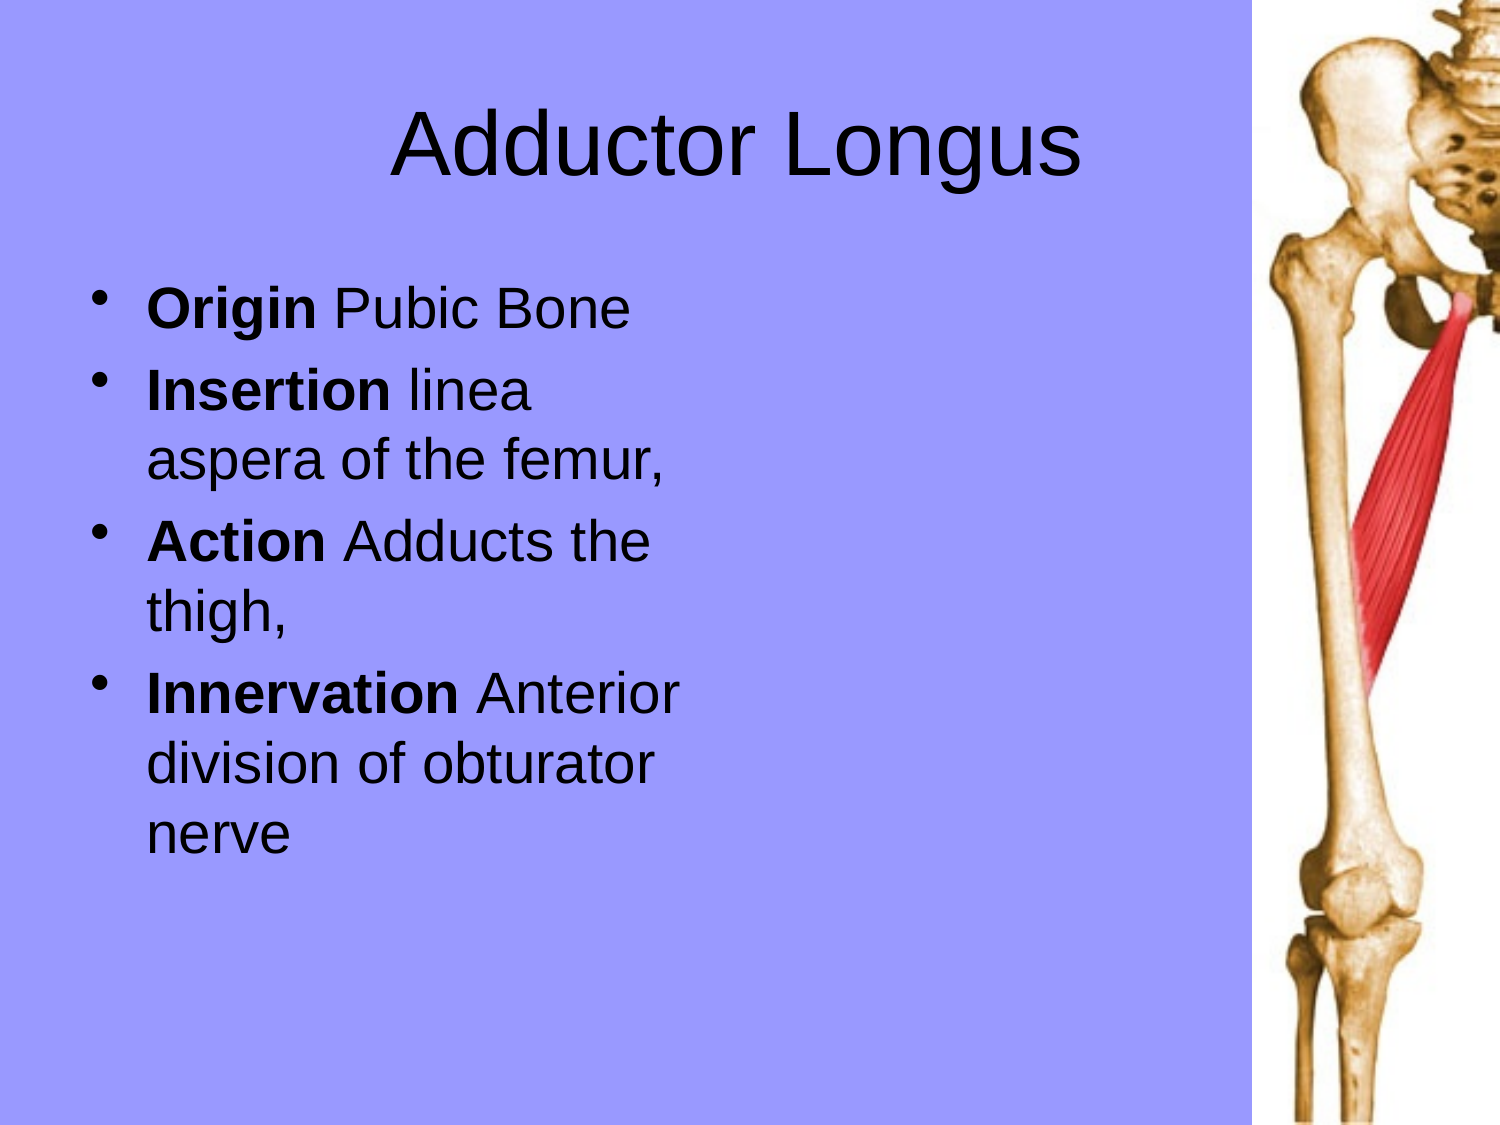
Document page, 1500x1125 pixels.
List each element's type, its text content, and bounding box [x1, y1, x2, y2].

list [1251, 0, 1500, 1125]
list Origin Pubic Bone Insertion linea aspera of the femur, Action Adducts the thigh, Innervation Anterior division of obturator nerve [75, 262, 738, 1005]
title Adductor Longus [75, 45, 1246, 233]
